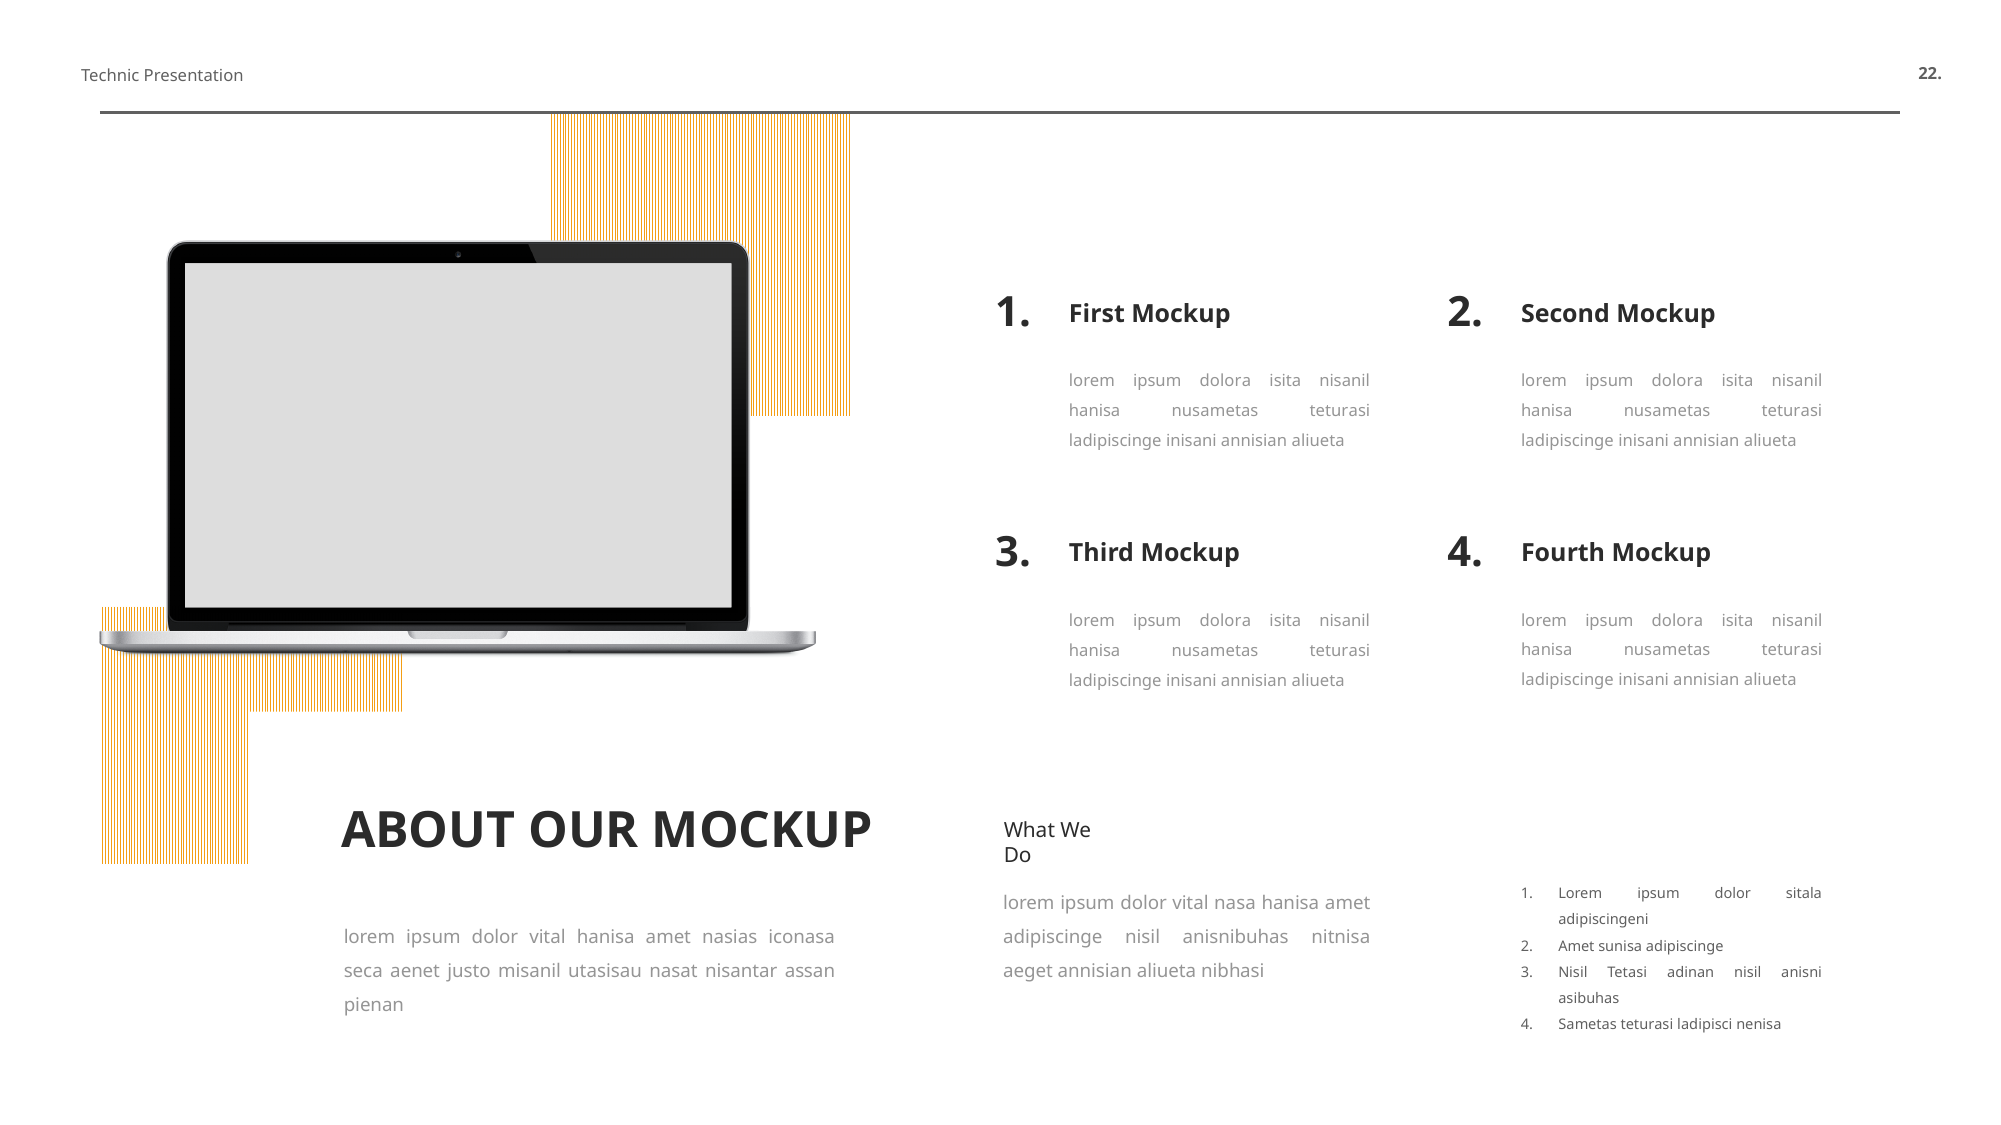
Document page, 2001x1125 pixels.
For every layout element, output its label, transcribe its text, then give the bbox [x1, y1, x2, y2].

text_box What We Do [989, 808, 1137, 874]
text_box Lorem ipsum dolor sitala adipiscingeni Amet sunisa adipiscinge Nisil Tetasi adinan nisil anisni asibuhas Sametas teturasi ladipisci nenisa [1506, 867, 1837, 1040]
picture [99, 240, 816, 658]
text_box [83, 55, 1918, 93]
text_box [950, 277, 1385, 456]
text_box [1402, 277, 1838, 456]
text_box lorem ipsum dolor vital hanisa amet nasias iconasa seca aenet justo misanil utasisau nasat nisantar assan pienan [329, 906, 850, 1023]
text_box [1402, 517, 1838, 695]
text_box lorem ipsum dolor vital nasa hanisa amet adipiscinge nisil anisnibuhas nitnisa aeget annisian aliueta nibhasi [988, 872, 1385, 989]
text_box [950, 517, 1385, 695]
text_box ABOUT OUR MOCKUP [326, 789, 891, 865]
